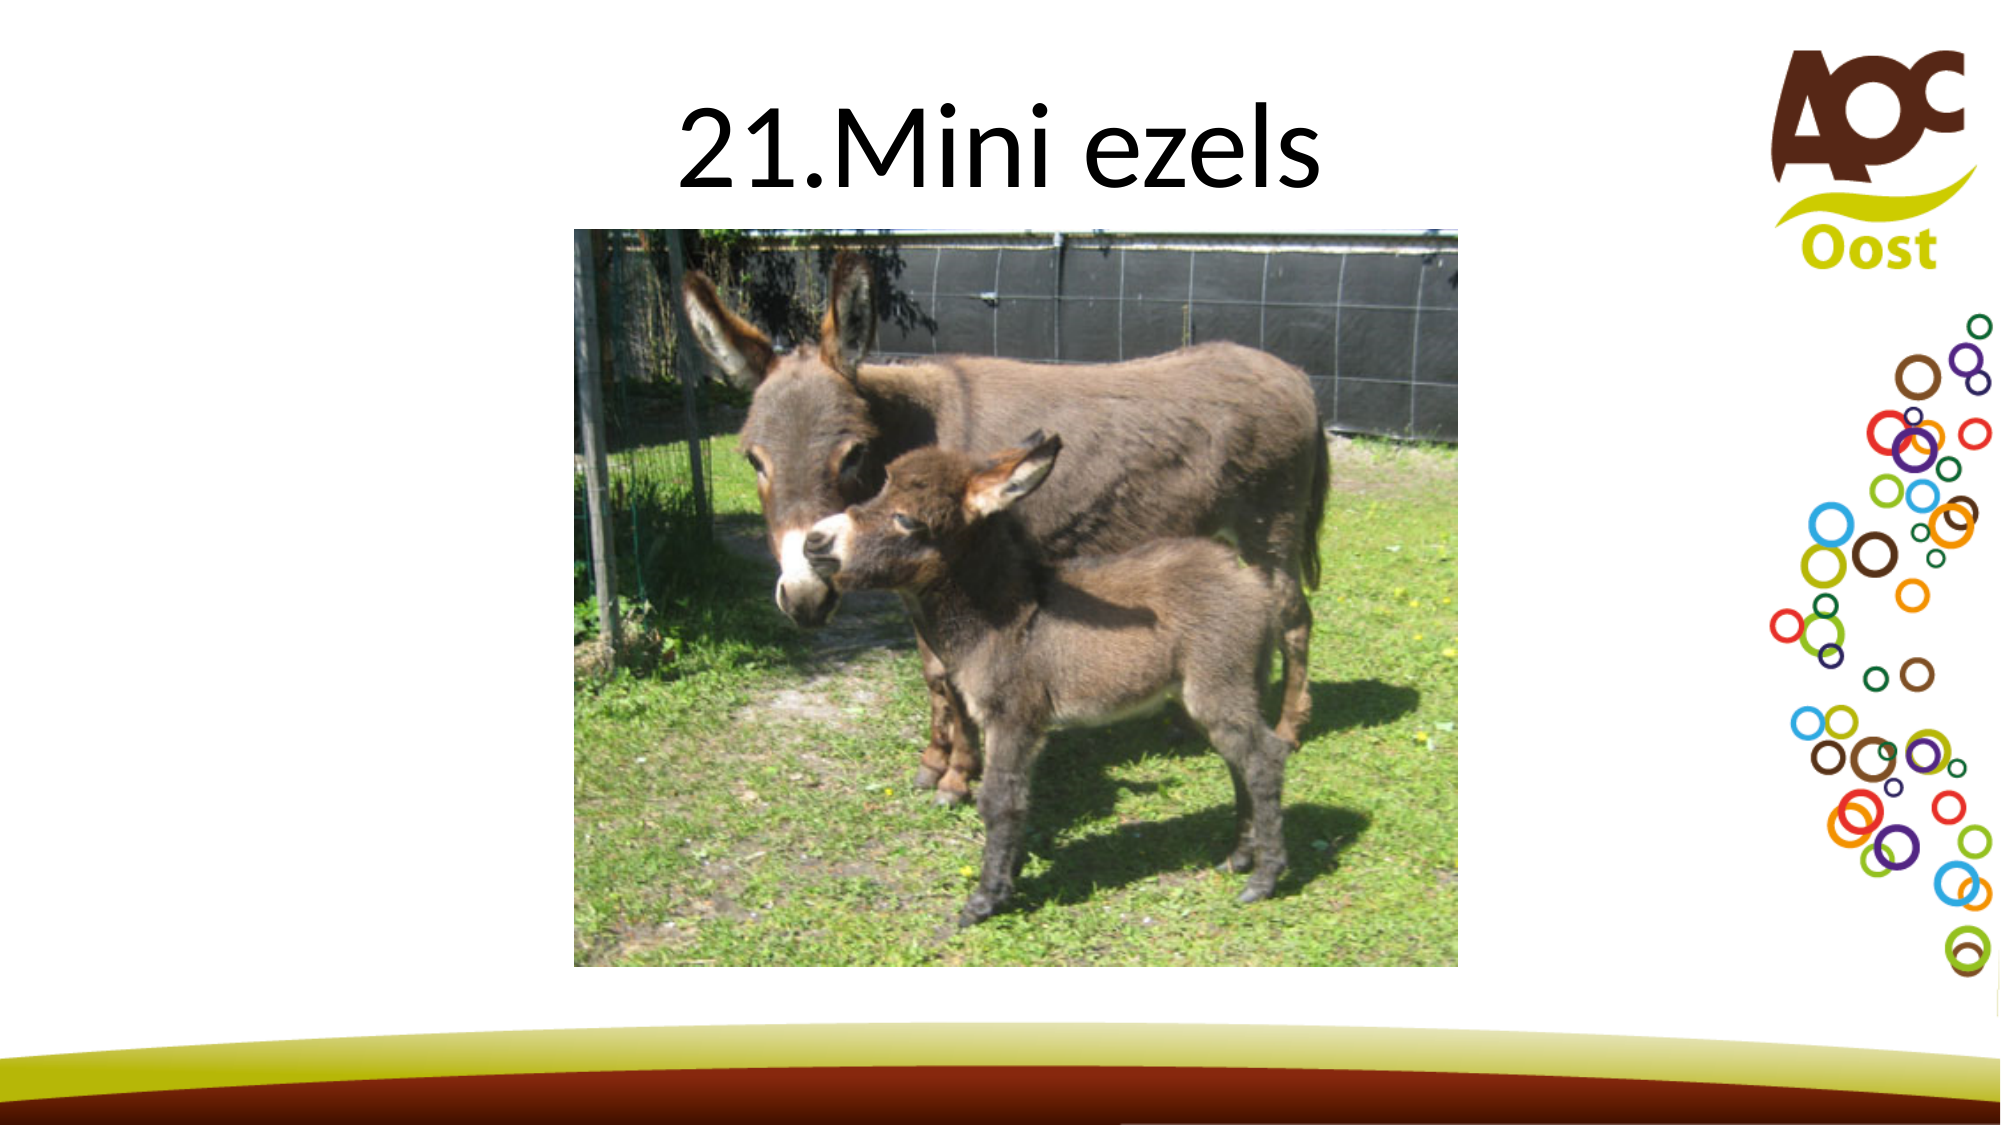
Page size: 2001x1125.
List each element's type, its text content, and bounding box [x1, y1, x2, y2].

picture [0, 0, 2001, 1125]
title 21.Mini ezels [99, 45, 1900, 233]
